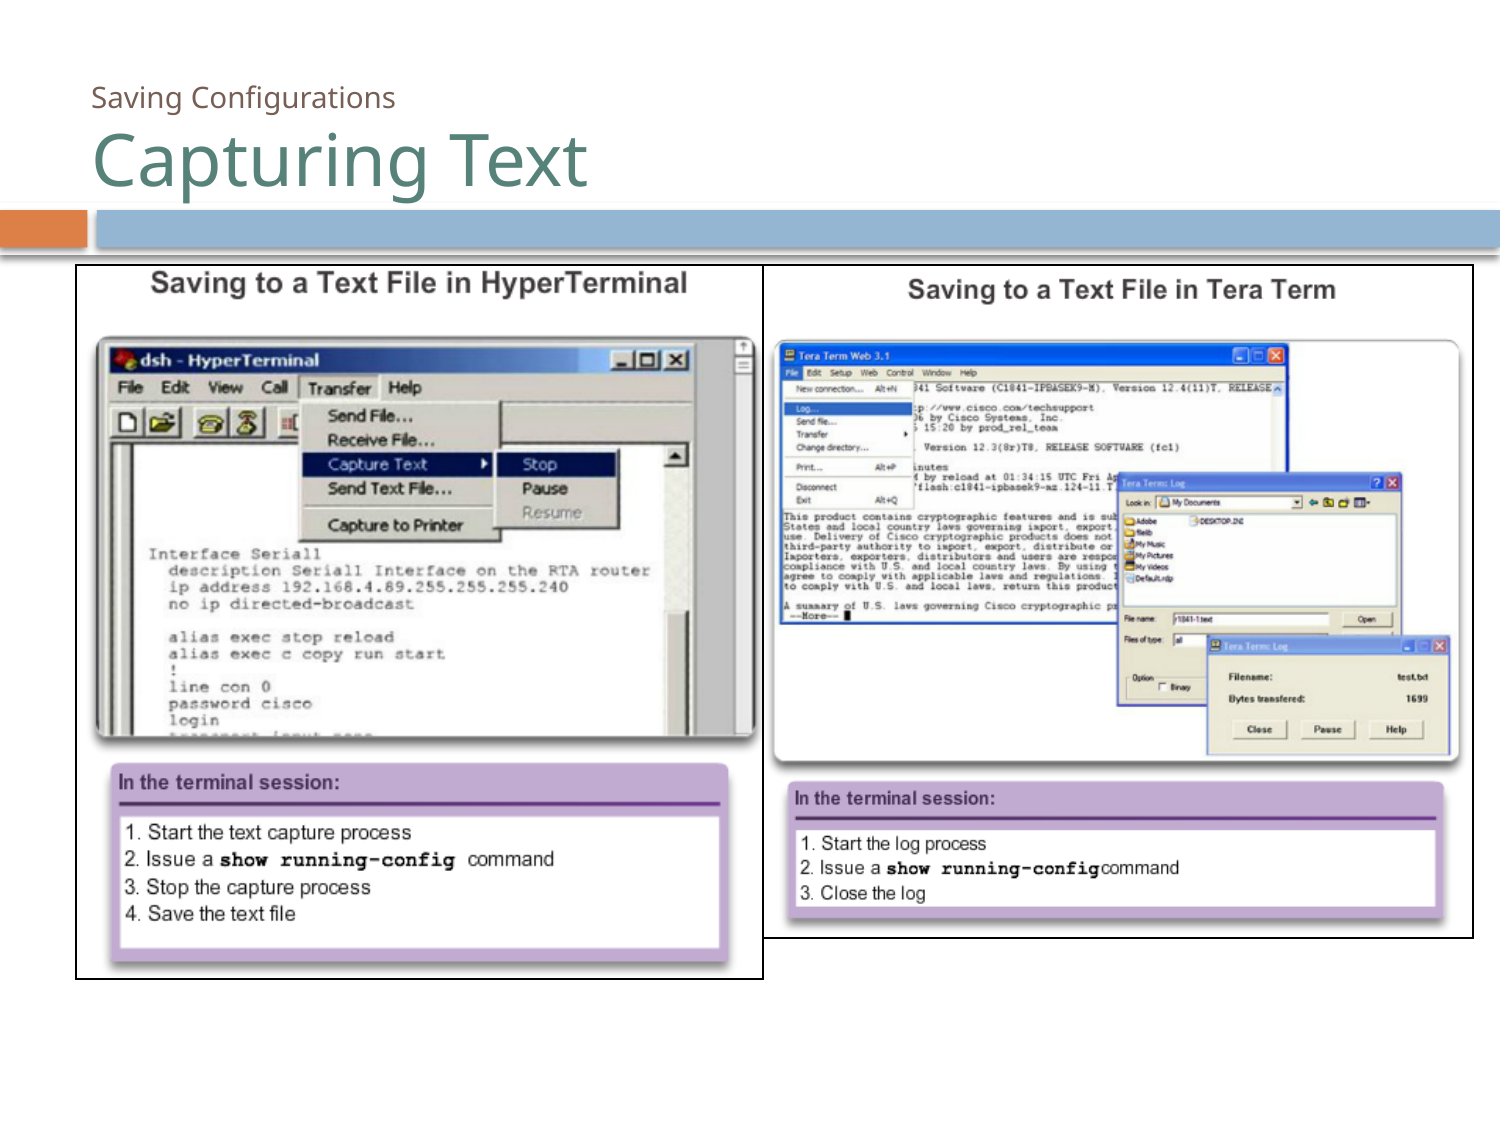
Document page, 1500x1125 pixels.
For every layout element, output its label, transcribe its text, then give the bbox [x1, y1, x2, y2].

title Saving Configurations Capturing Text [76, 71, 1413, 209]
picture [76, 265, 1473, 979]
